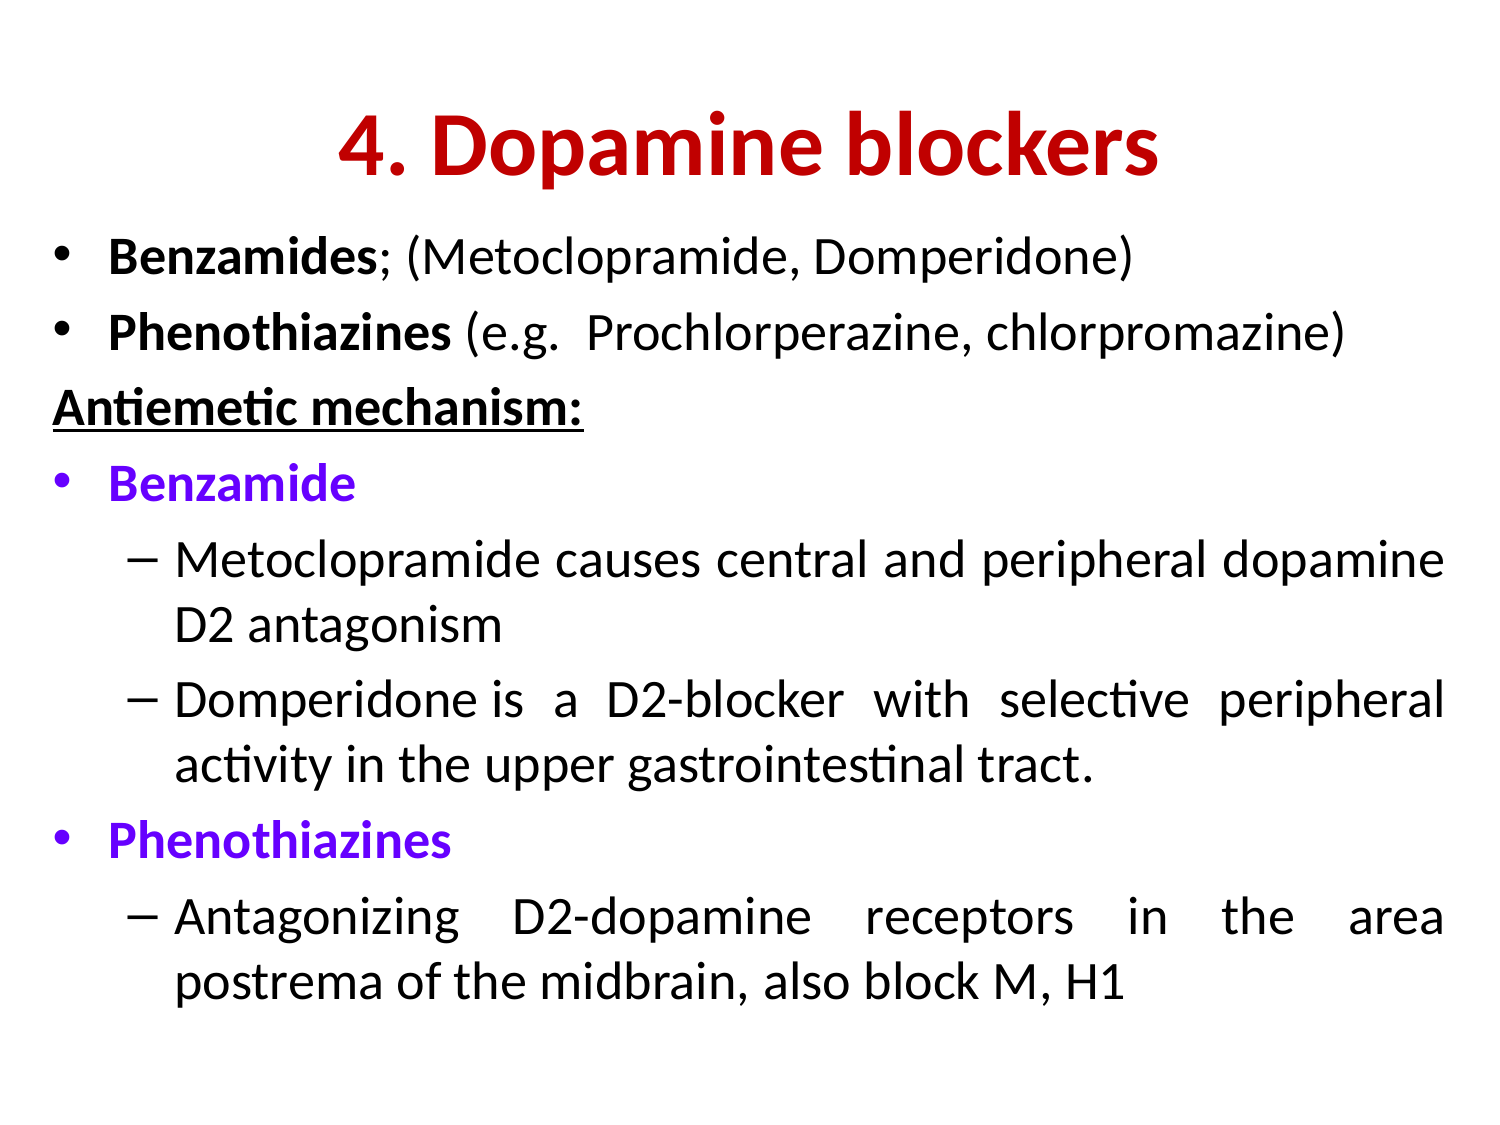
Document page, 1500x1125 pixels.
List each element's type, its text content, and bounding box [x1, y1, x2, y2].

title 4. Dopamine blockers [75, 45, 1425, 212]
list Benzamides; (Metoclopramide, Domperidone) Phenothiazines (e.g. Prochlorperazine, chlorpromazine) Antiemetic mechanism: Benzamide Metoclopramide causes central and peripheral dopamine D2 antagonism Domperidone is a D2-blocker with selective peripheral activity in the upper gastrointestinal tract. Phenothiazines Antagonizing D2-dopamine receptors in the area postrema of the midbrain, also block M, H1 [37, 212, 1463, 1075]
